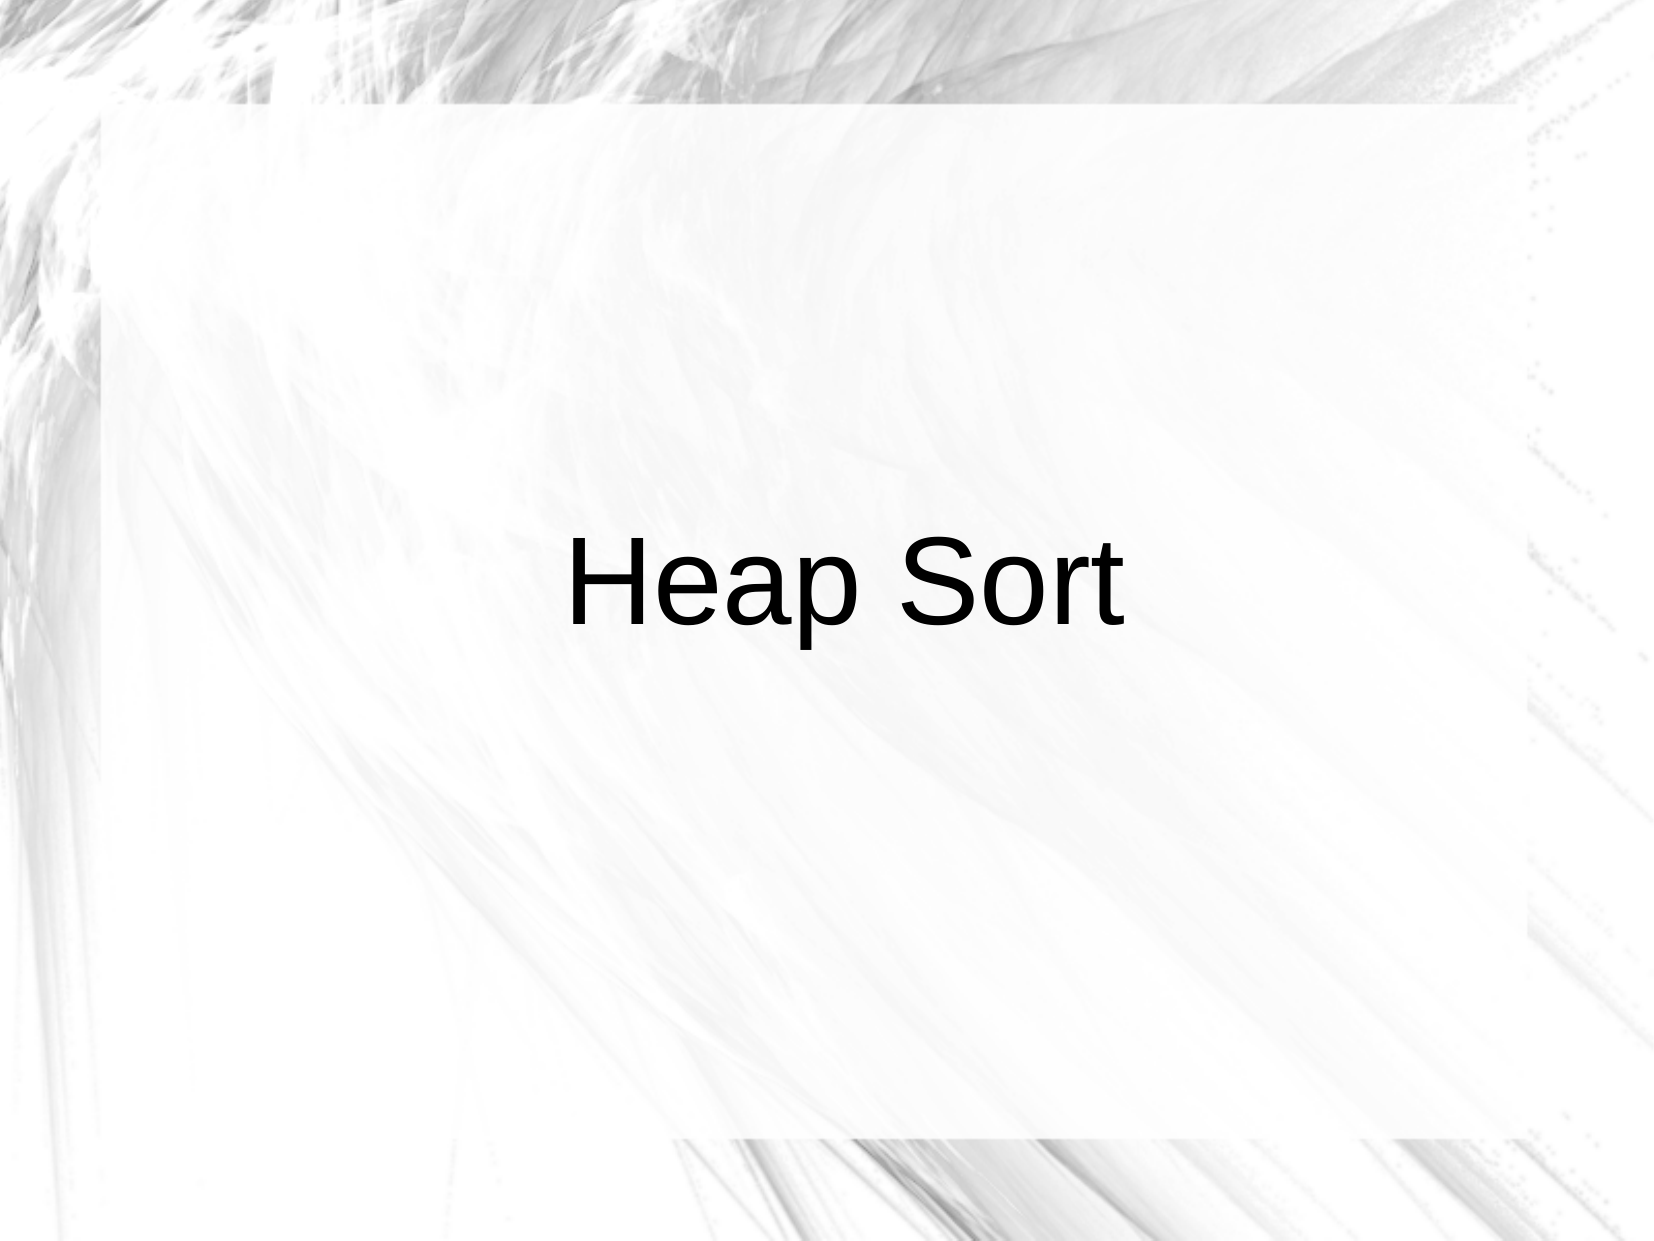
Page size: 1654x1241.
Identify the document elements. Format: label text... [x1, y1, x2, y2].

picture [0, 0, 1654, 1241]
list Heap Sort [118, 319, 1571, 1102]
